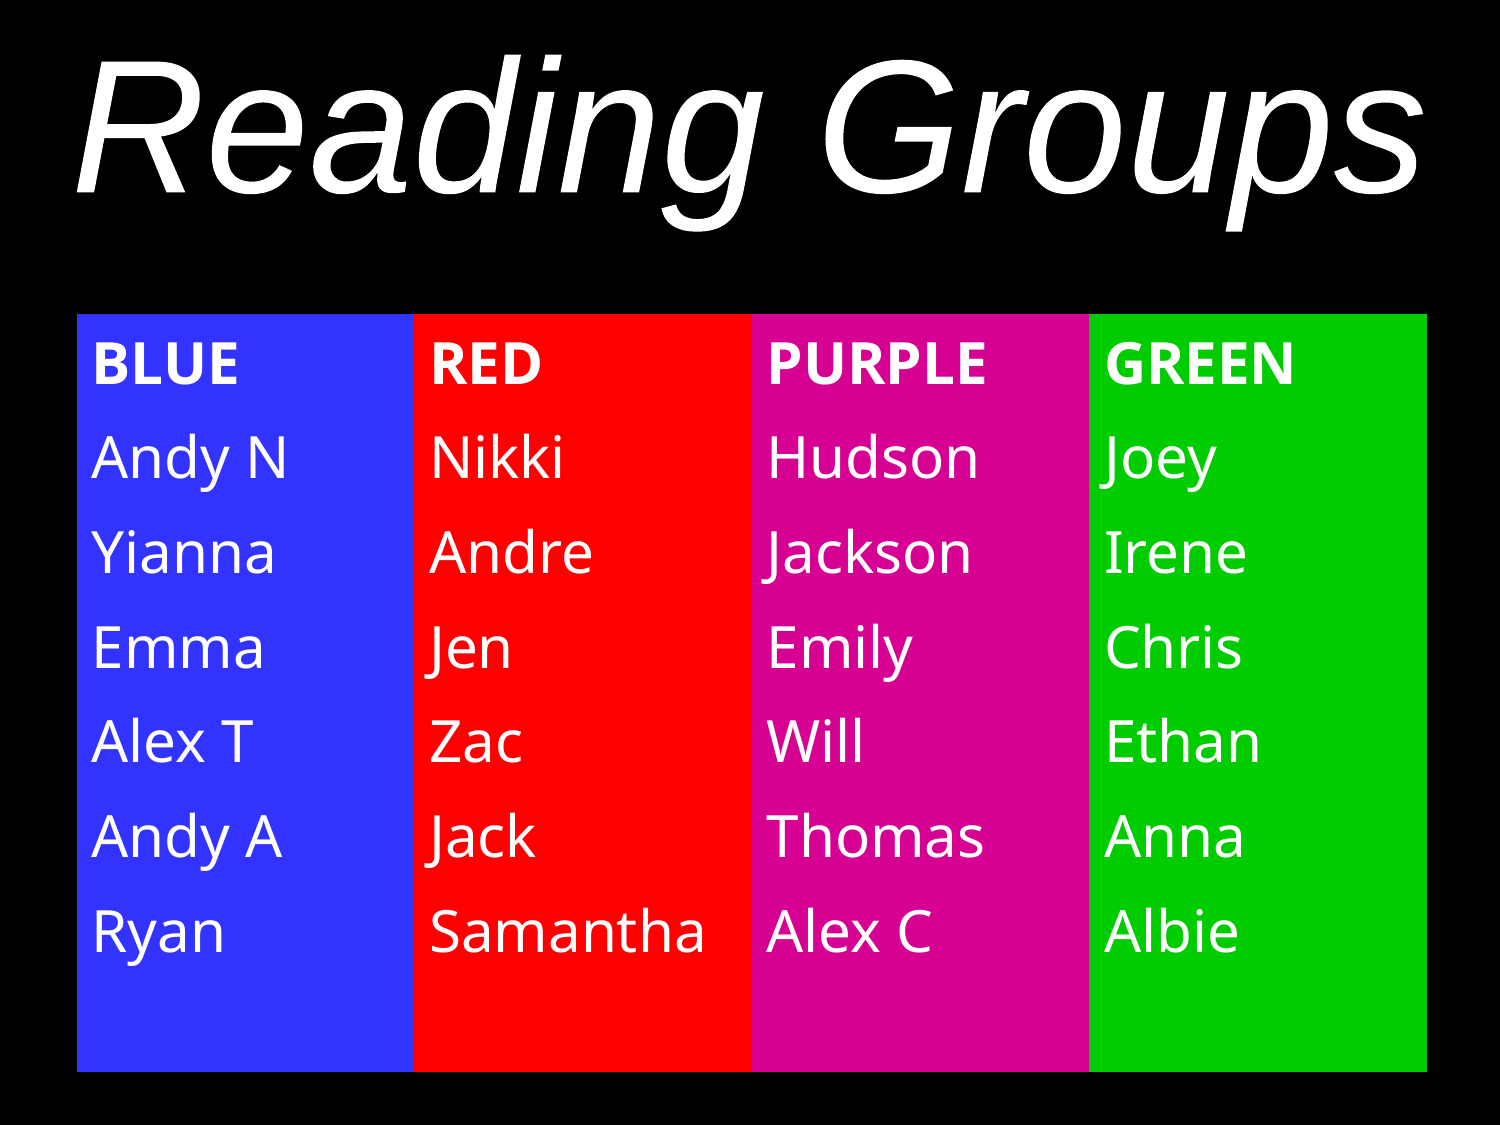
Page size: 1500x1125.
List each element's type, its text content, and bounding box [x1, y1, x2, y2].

table_cell Alex T [77, 693, 414, 788]
table_cell Jen [414, 598, 752, 693]
table_cell Andy N [77, 409, 414, 504]
table_cell [752, 977, 1089, 1072]
table_cell Anna [1089, 788, 1427, 882]
table_cell Hudson [752, 409, 1089, 504]
table_cell Samantha [414, 882, 752, 977]
table_cell Thomas [752, 788, 1089, 882]
table_header GREEN [1089, 314, 1427, 409]
table_cell Alex C [752, 882, 1089, 977]
table_cell Albie [1089, 882, 1427, 977]
table_cell Andy A [77, 788, 414, 882]
table_cell Ryan [77, 882, 414, 977]
table_cell Jackson [752, 504, 1089, 598]
table_header RED [414, 314, 752, 409]
table_cell Emily [752, 598, 1089, 693]
table_cell [1089, 977, 1427, 1072]
table_header BLUE [77, 314, 414, 409]
table_header PURPLE [752, 314, 1089, 409]
table_cell Jack [414, 788, 752, 882]
table_cell Joey [1089, 409, 1427, 504]
table_cell Andre [414, 504, 752, 598]
table_cell Yianna [77, 504, 414, 598]
table_cell Chris [1089, 598, 1427, 693]
table_cell [414, 977, 752, 1072]
table_cell Nikki [414, 409, 752, 504]
table_cell Zac [414, 693, 752, 788]
table_cell Irene [1089, 504, 1427, 598]
table_cell Emma [77, 598, 414, 693]
table_cell Will [752, 693, 1089, 788]
table_cell [77, 977, 414, 1072]
table_cell Ethan [1089, 693, 1427, 788]
